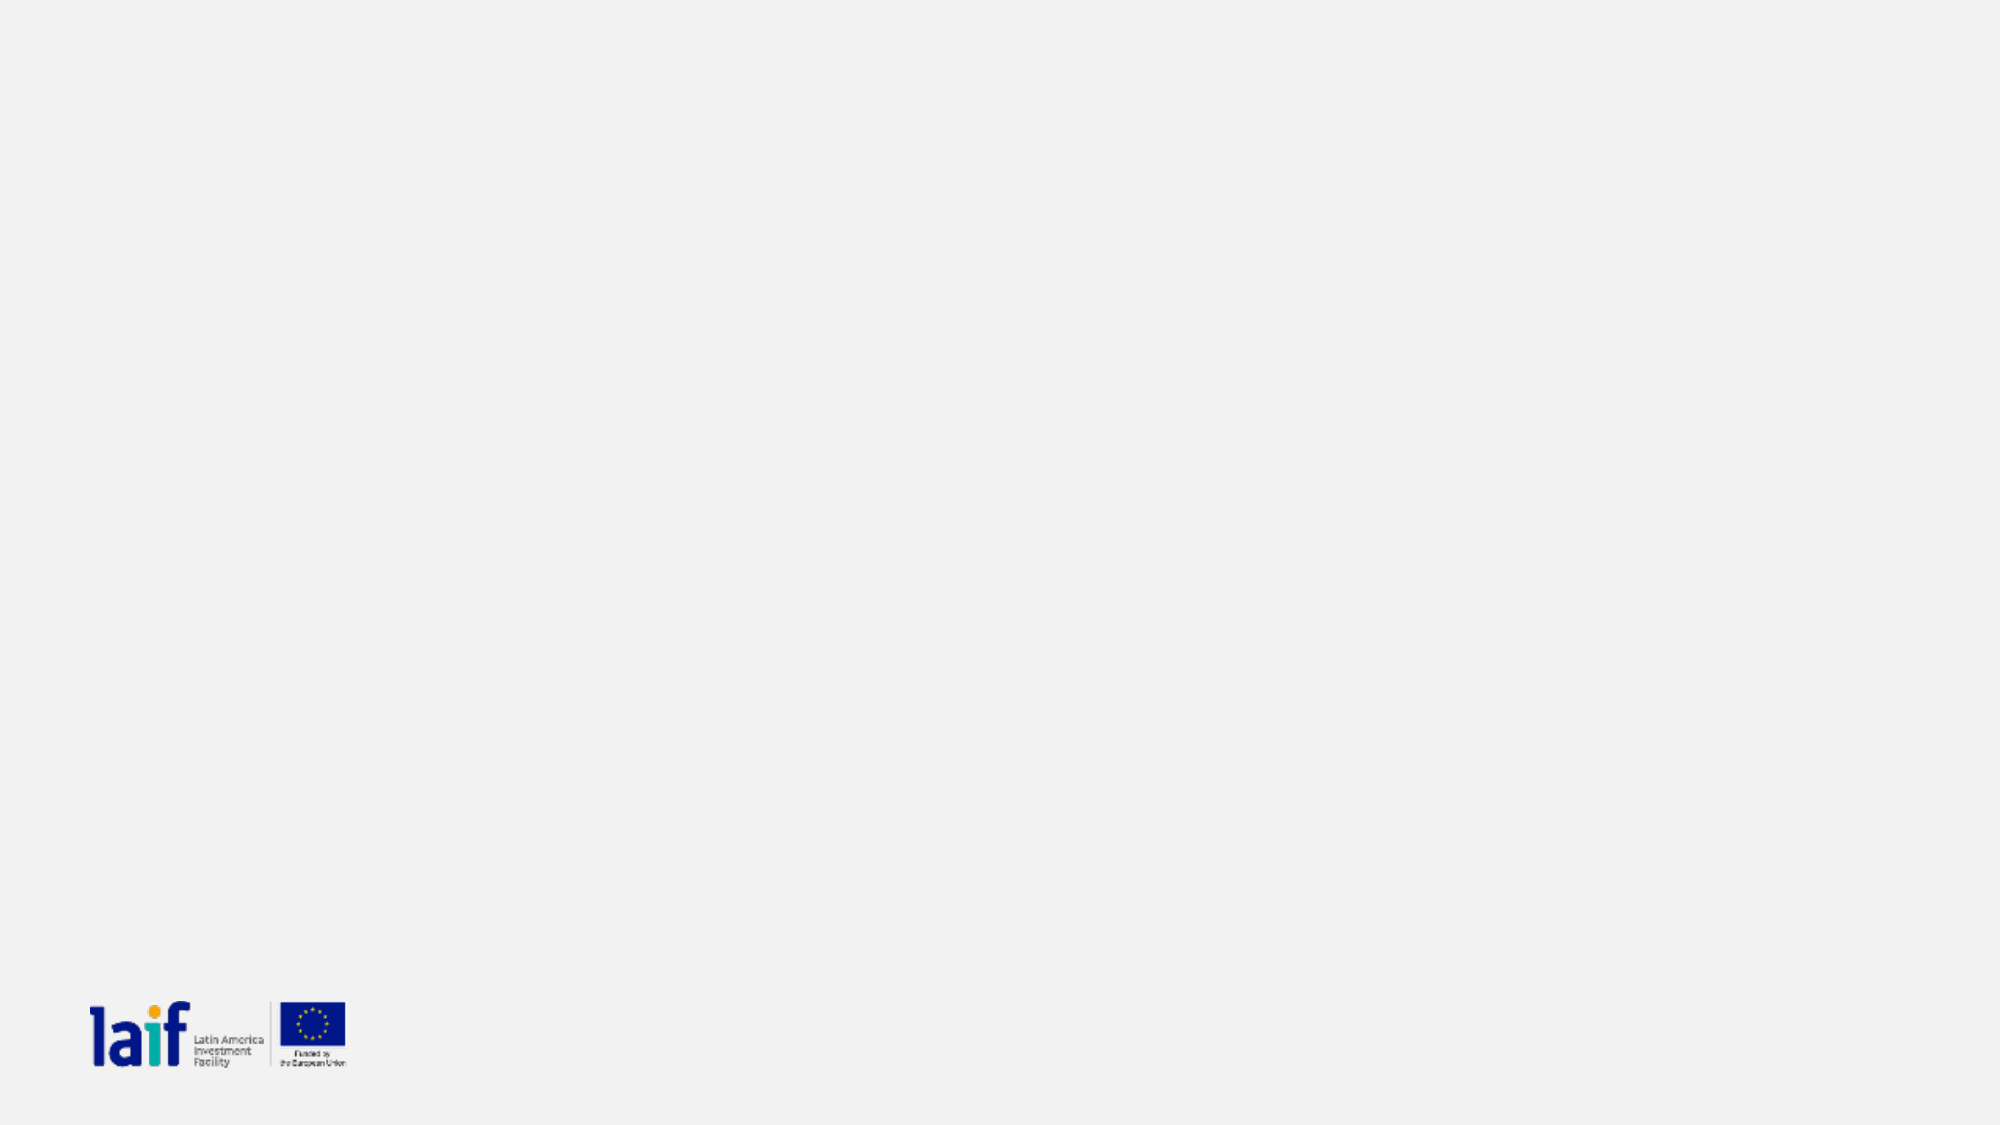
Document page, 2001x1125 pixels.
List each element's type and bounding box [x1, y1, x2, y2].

picture [90, 1001, 347, 1068]
